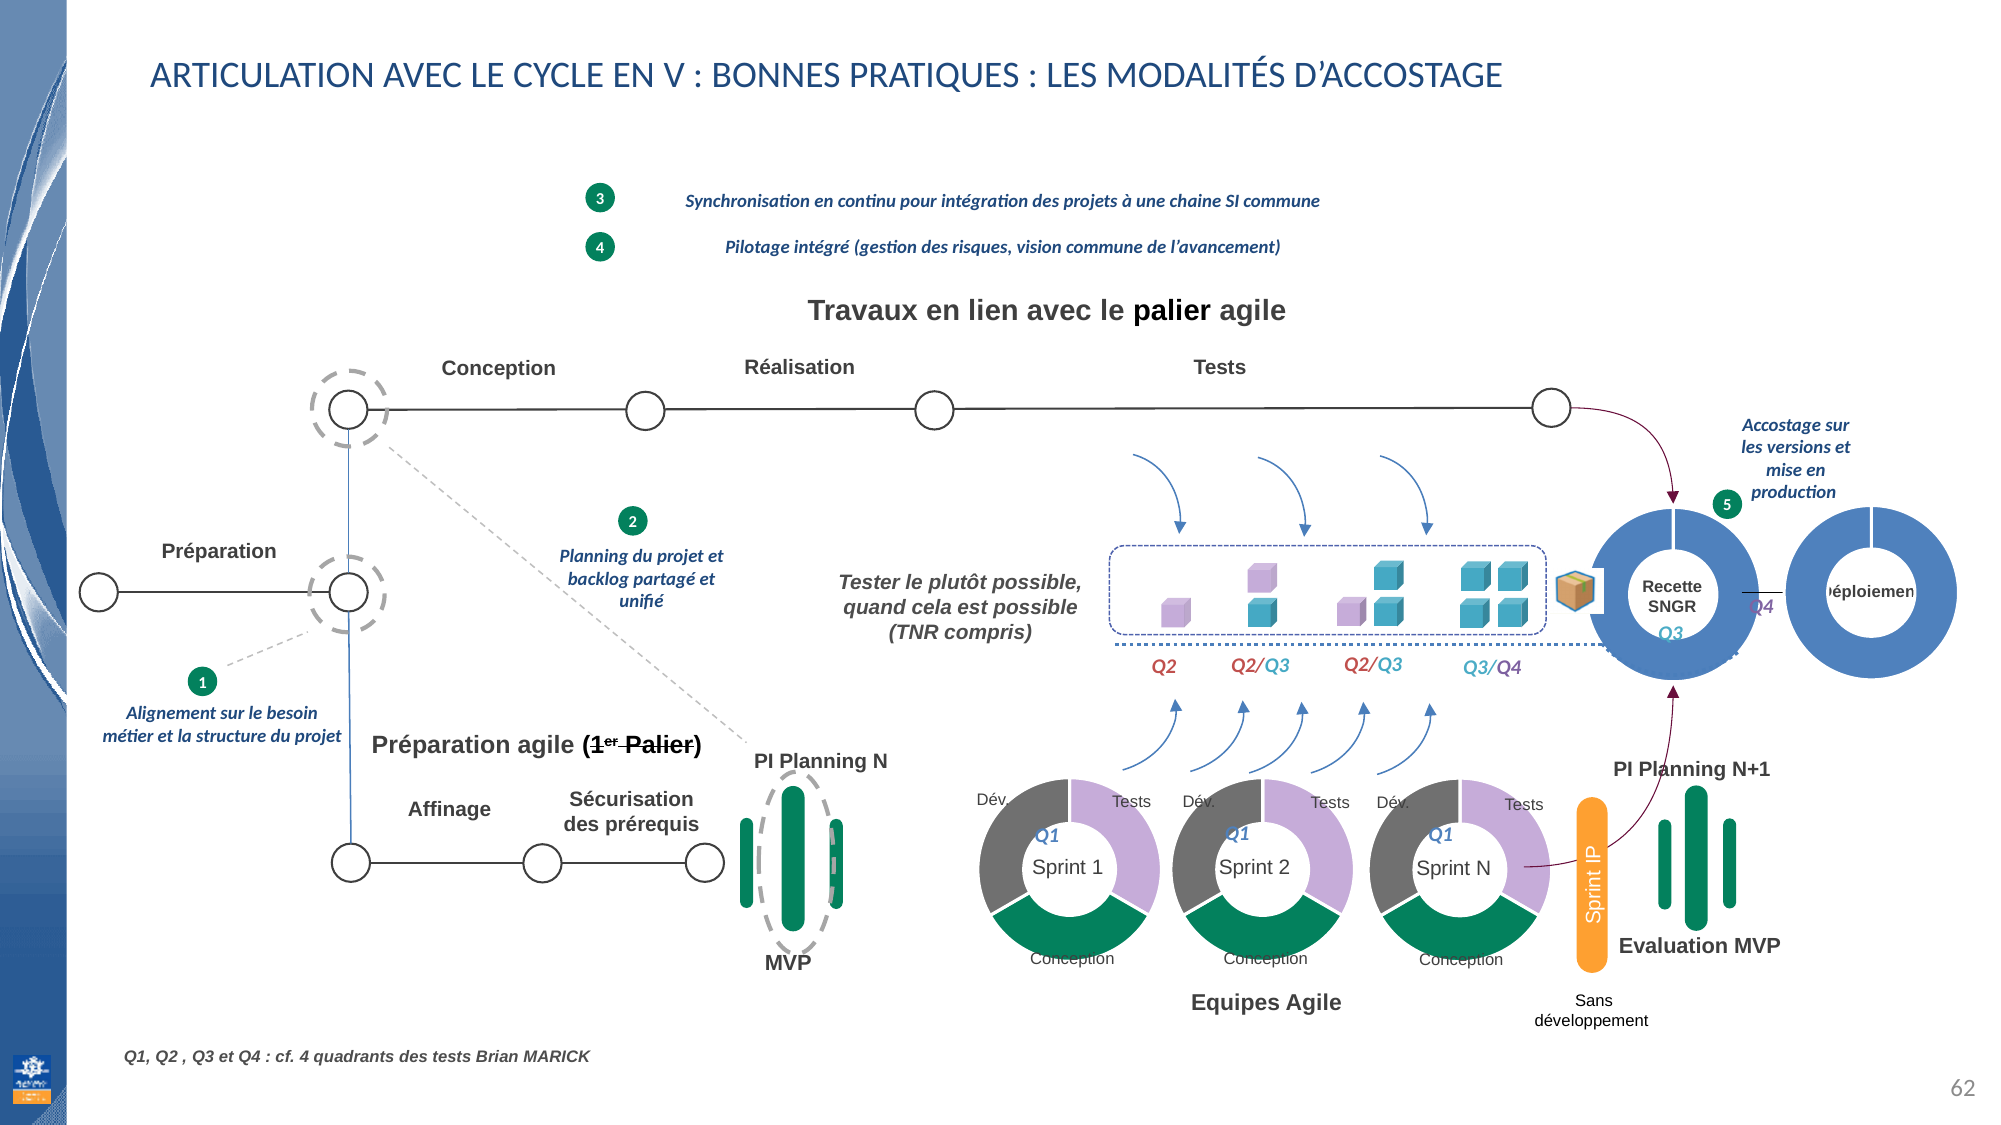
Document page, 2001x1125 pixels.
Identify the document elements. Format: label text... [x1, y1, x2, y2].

chart [1544, 501, 2000, 686]
text_box Equipes Agile [1176, 979, 1357, 1022]
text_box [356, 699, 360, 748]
text_box Préparation agile (1er Palier) [356, 721, 739, 766]
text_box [1570, 407, 1674, 504]
text_box Evaluation MVP [1612, 924, 1797, 966]
text_box [1723, 818, 1737, 909]
text_box [917, 419, 952, 430]
text_box [309, 368, 388, 449]
text_box Réalisation [704, 346, 895, 387]
text_box [830, 818, 843, 910]
text_box MVP [694, 941, 888, 983]
title Articulation avec le cycle en V : bonnes pratiques : Les modalités d’accostage [135, 19, 1898, 126]
chart [921, 773, 1608, 966]
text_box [1523, 685, 1674, 868]
text_box PI Planning N [739, 740, 929, 781]
text_box Sans développement [1516, 982, 1672, 1038]
text_box Tests [1125, 346, 1315, 387]
text_box 1 [185, 664, 220, 699]
text_box Alignement sur le besoin métier et la structure du projet [84, 699, 343, 748]
text_box Q3/Q4 [1448, 652, 1537, 686]
text_box 5 [1710, 487, 1744, 502]
text_box Pilotage intégré (gestion des risques, vision commune de l’avancement) [577, 207, 1429, 284]
text_box Préparation [142, 530, 297, 571]
text_box [307, 554, 383, 635]
text_box [756, 769, 836, 955]
text_box Travaux en lien avec le palier agile [621, 284, 1473, 335]
text_box Sécurisation des prérequis [536, 778, 727, 844]
text_box PI Planning N+1 [1678, 748, 1797, 789]
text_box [1030, 655, 1432, 778]
picture [1550, 568, 1604, 615]
text_box Q1, Q2 , Q3 et Q4 : cf. 4 quadrants des tests Brian MARICK [108, 1038, 648, 1076]
text_box Affinage [375, 788, 524, 829]
text_box Conception [418, 346, 579, 387]
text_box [1049, 451, 1547, 635]
text_box Tester le plutôt possible, quand cela est possible (TNR compris) [822, 561, 1099, 651]
text_box 4 [583, 229, 618, 264]
text_box Accostage sur les versions et mise en production [1720, 419, 1872, 495]
text_box [331, 844, 370, 882]
text_box [685, 844, 725, 882]
text_box [525, 871, 560, 883]
text_box Synchronisation en continu pour intégration des projets à une chaine SI commune [577, 162, 1429, 207]
text_box [523, 844, 562, 862]
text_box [227, 631, 309, 666]
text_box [388, 447, 747, 743]
text_box 3 [583, 180, 618, 207]
text_box [1684, 789, 1708, 924]
text_box [740, 817, 754, 909]
picture [13, 1055, 51, 1104]
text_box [348, 611, 352, 844]
text_box [1532, 388, 1571, 427]
text_box [628, 419, 663, 431]
slide_number 62 [1921, 1056, 1991, 1117]
text_box [915, 391, 953, 406]
text_box [1658, 875, 1672, 910]
text_box [79, 573, 118, 612]
text_box [626, 391, 664, 406]
